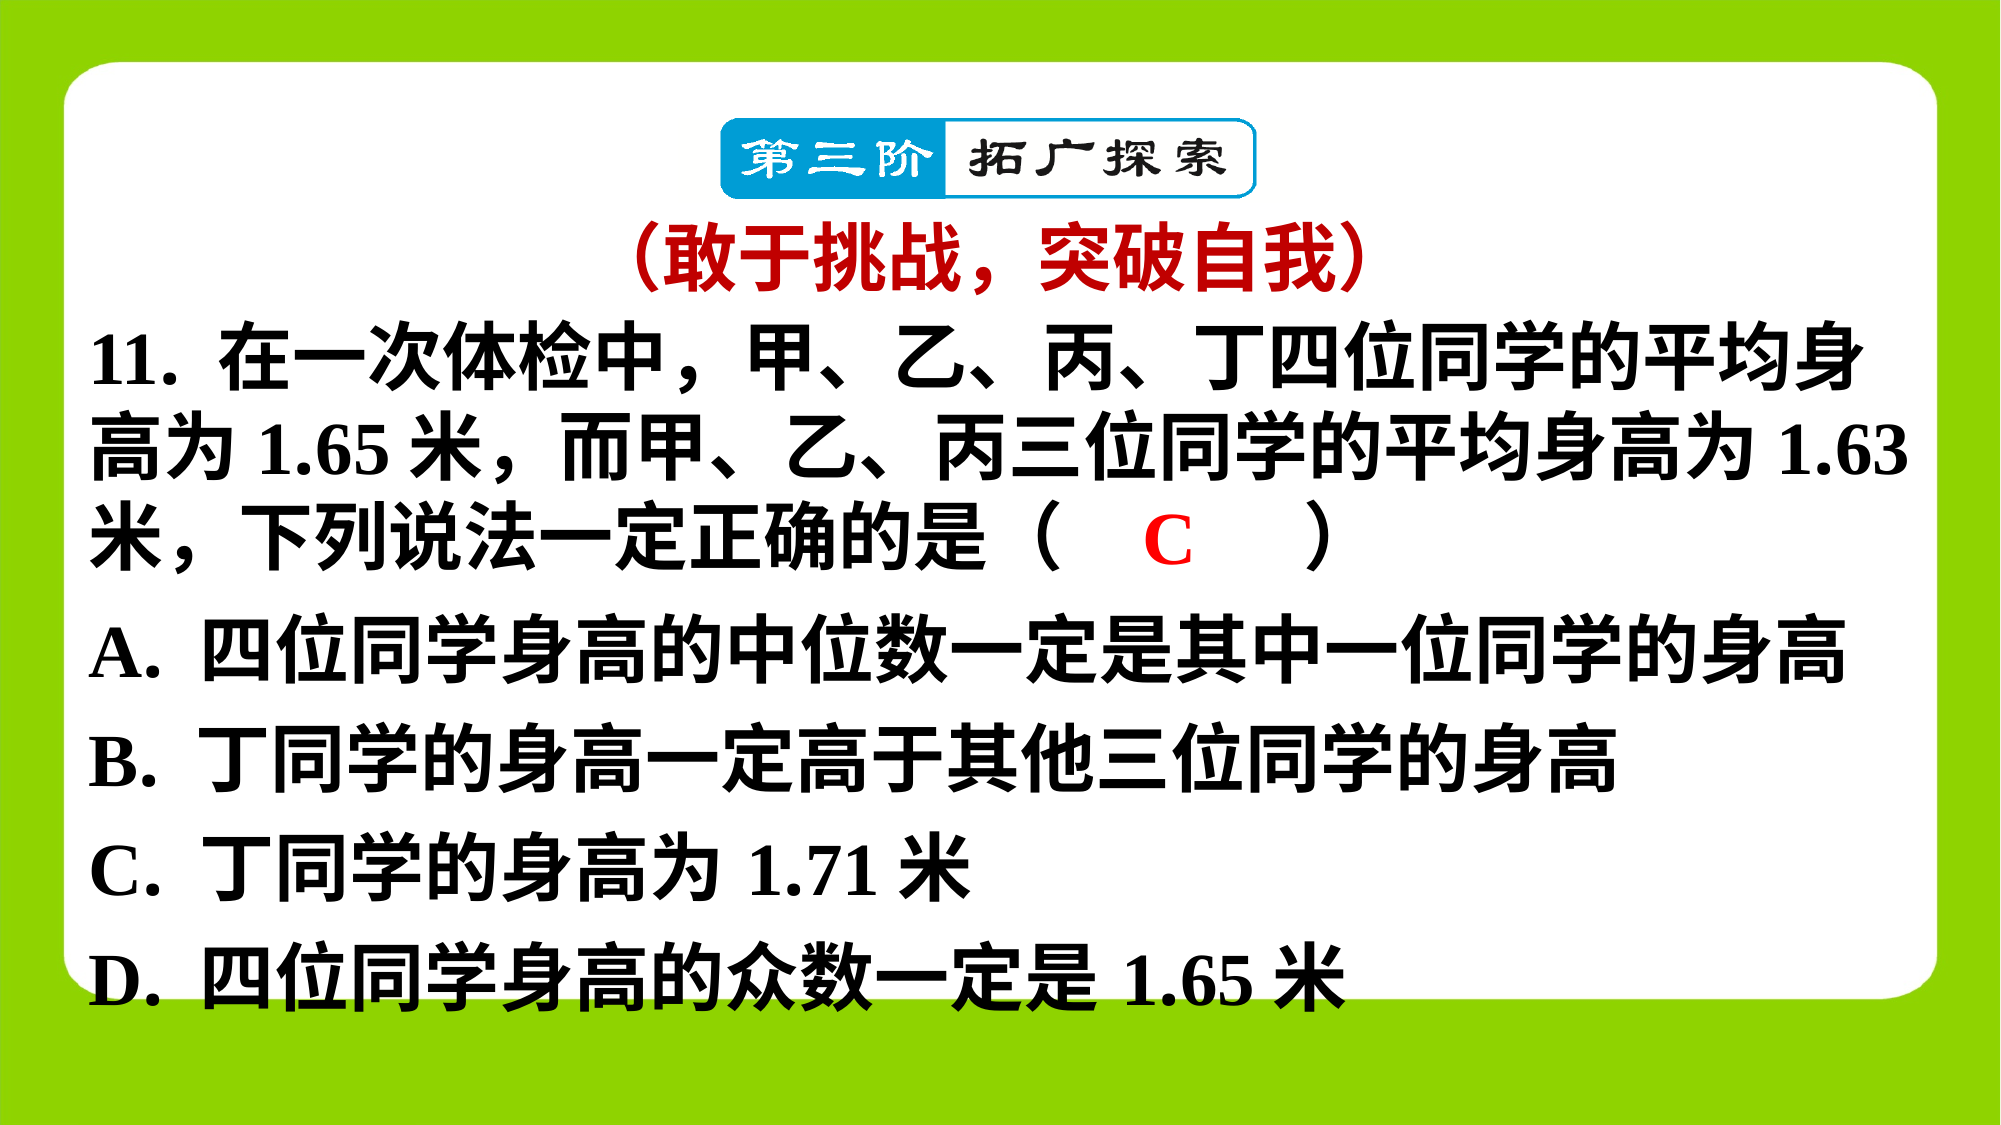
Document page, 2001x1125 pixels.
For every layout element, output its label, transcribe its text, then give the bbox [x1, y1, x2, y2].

text_box 11. 在一次体检中，甲、乙、丙、丁四位同学的平均身 高为1.65米，而甲、乙、丙三位同学的平均身高为1.63 米，下列说法一定正确的是（ C ） [88, 309, 1974, 583]
table_cell D. 四位同学身高的众数一定是1.65米 [89, 918, 1911, 1027]
table_header A. 四位同学身高的中位数一定是其中一位同学的身高 [89, 591, 1911, 700]
picture [0, 0, 2001, 1125]
text_box （敢于挑战，突破自我） [582, 210, 1418, 302]
table_cell C. 丁同学的身高为1.71米 [89, 809, 1911, 918]
text_box C [1127, 482, 1212, 588]
table_cell B. 丁同学的身高一定高于其他三位同学的身高 [89, 700, 1911, 809]
text_box [678, 115, 1303, 199]
